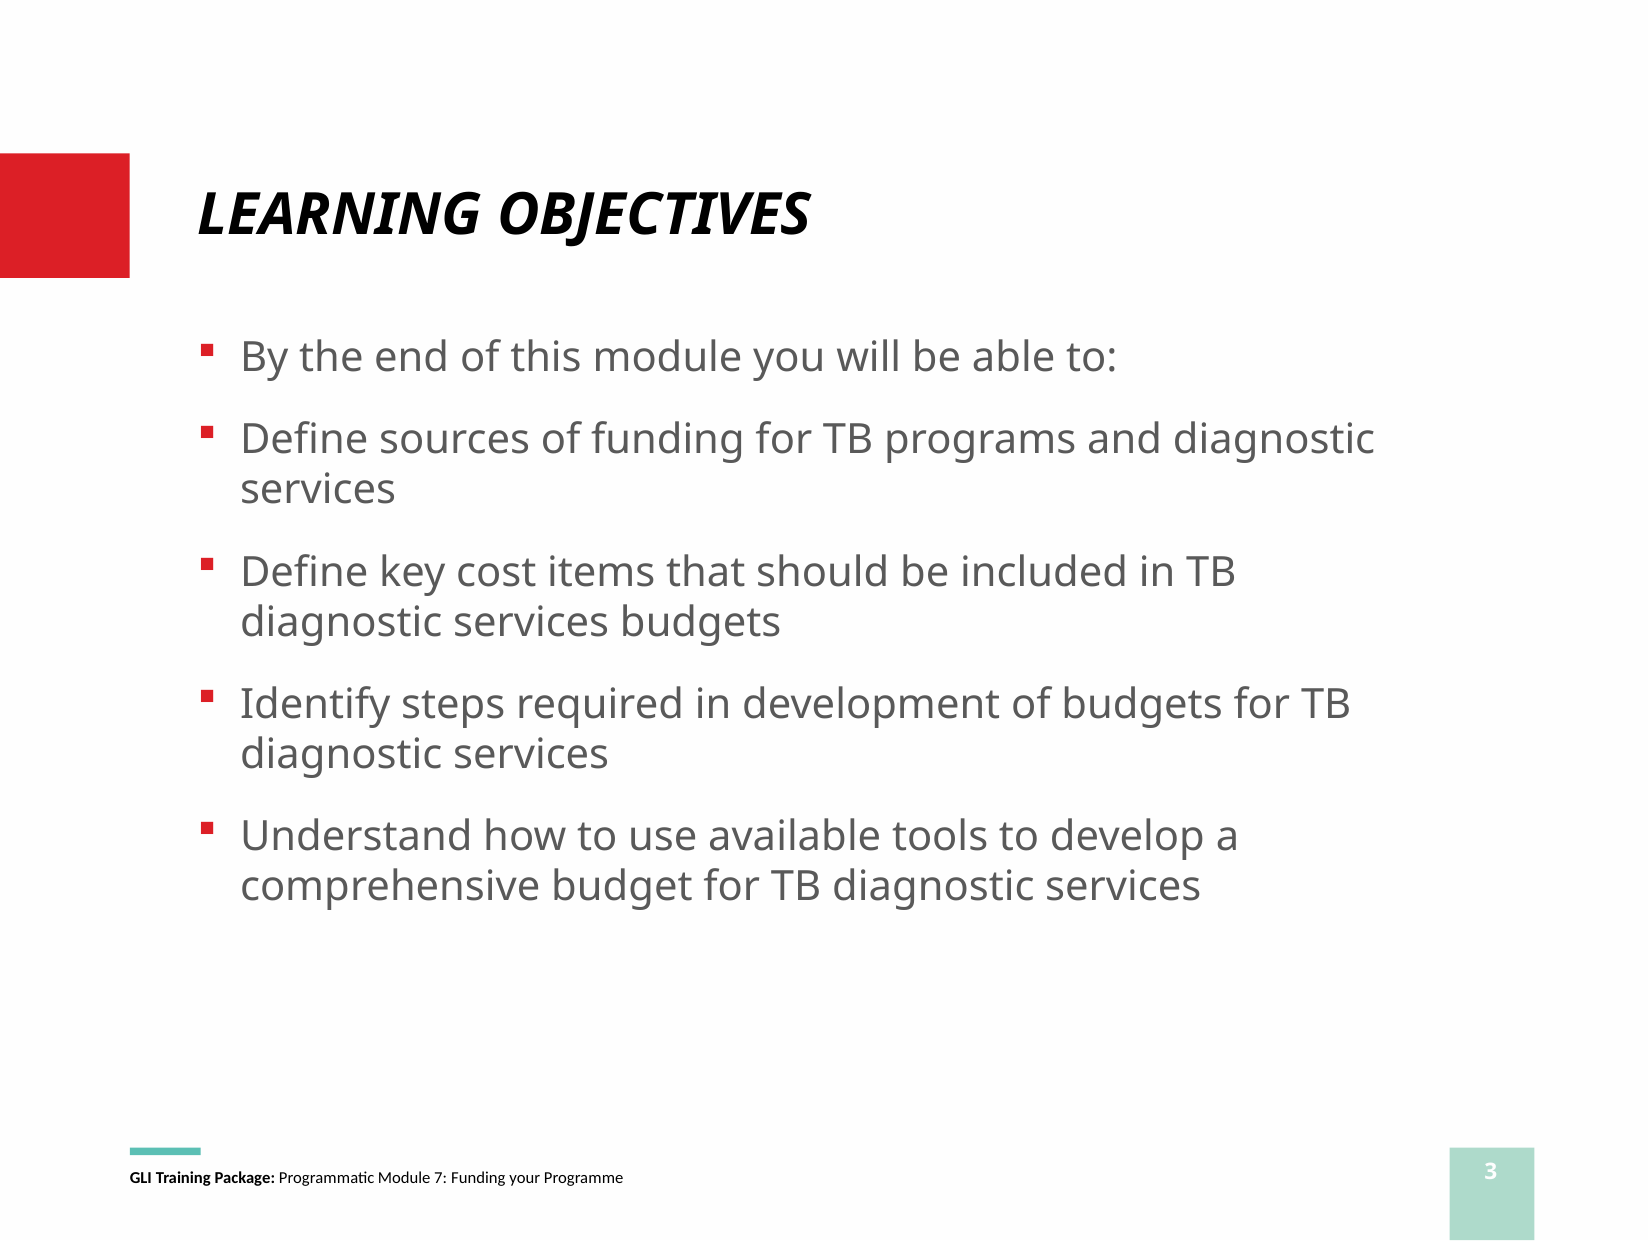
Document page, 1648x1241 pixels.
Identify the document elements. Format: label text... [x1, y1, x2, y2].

list By the end of this module you will be able to: Define sources of funding for TB programs and diagnostic services Define key cost items that should be included in TB diagnostic services budgets Identify steps required in development of budgets for TB diagnostic services Understand how to use available tools to develop a comprehensive budget for TB diagnostic services [197, 330, 1450, 1087]
title LEARNING OBJECTIVES [197, 153, 1450, 278]
